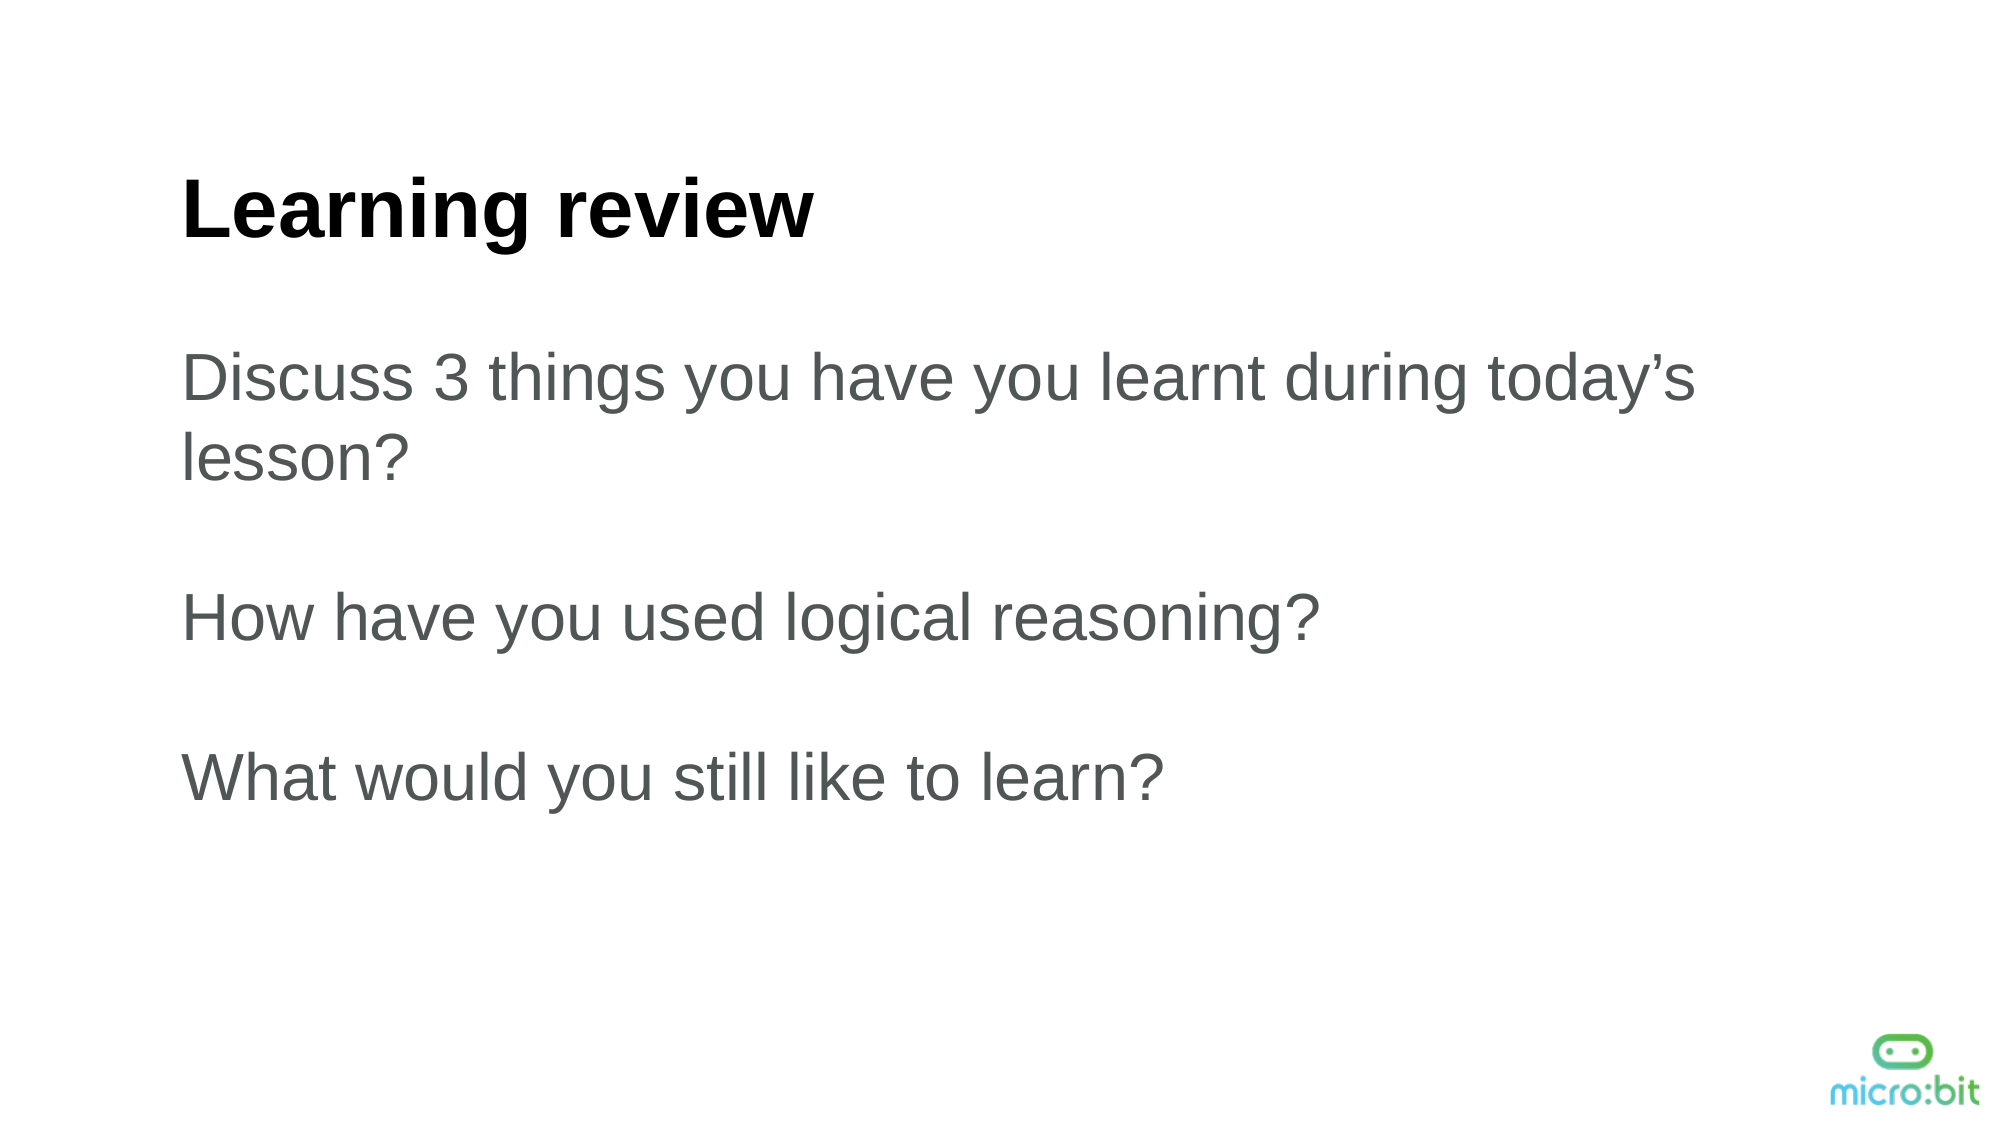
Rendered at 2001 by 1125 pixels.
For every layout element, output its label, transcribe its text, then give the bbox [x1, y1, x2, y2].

text_box Learning review Discuss 3 things you have you learnt during today’s lesson? How have you used logical reasoning? What would you still like to learn? [166, 60, 1918, 884]
picture [1830, 1029, 1980, 1106]
